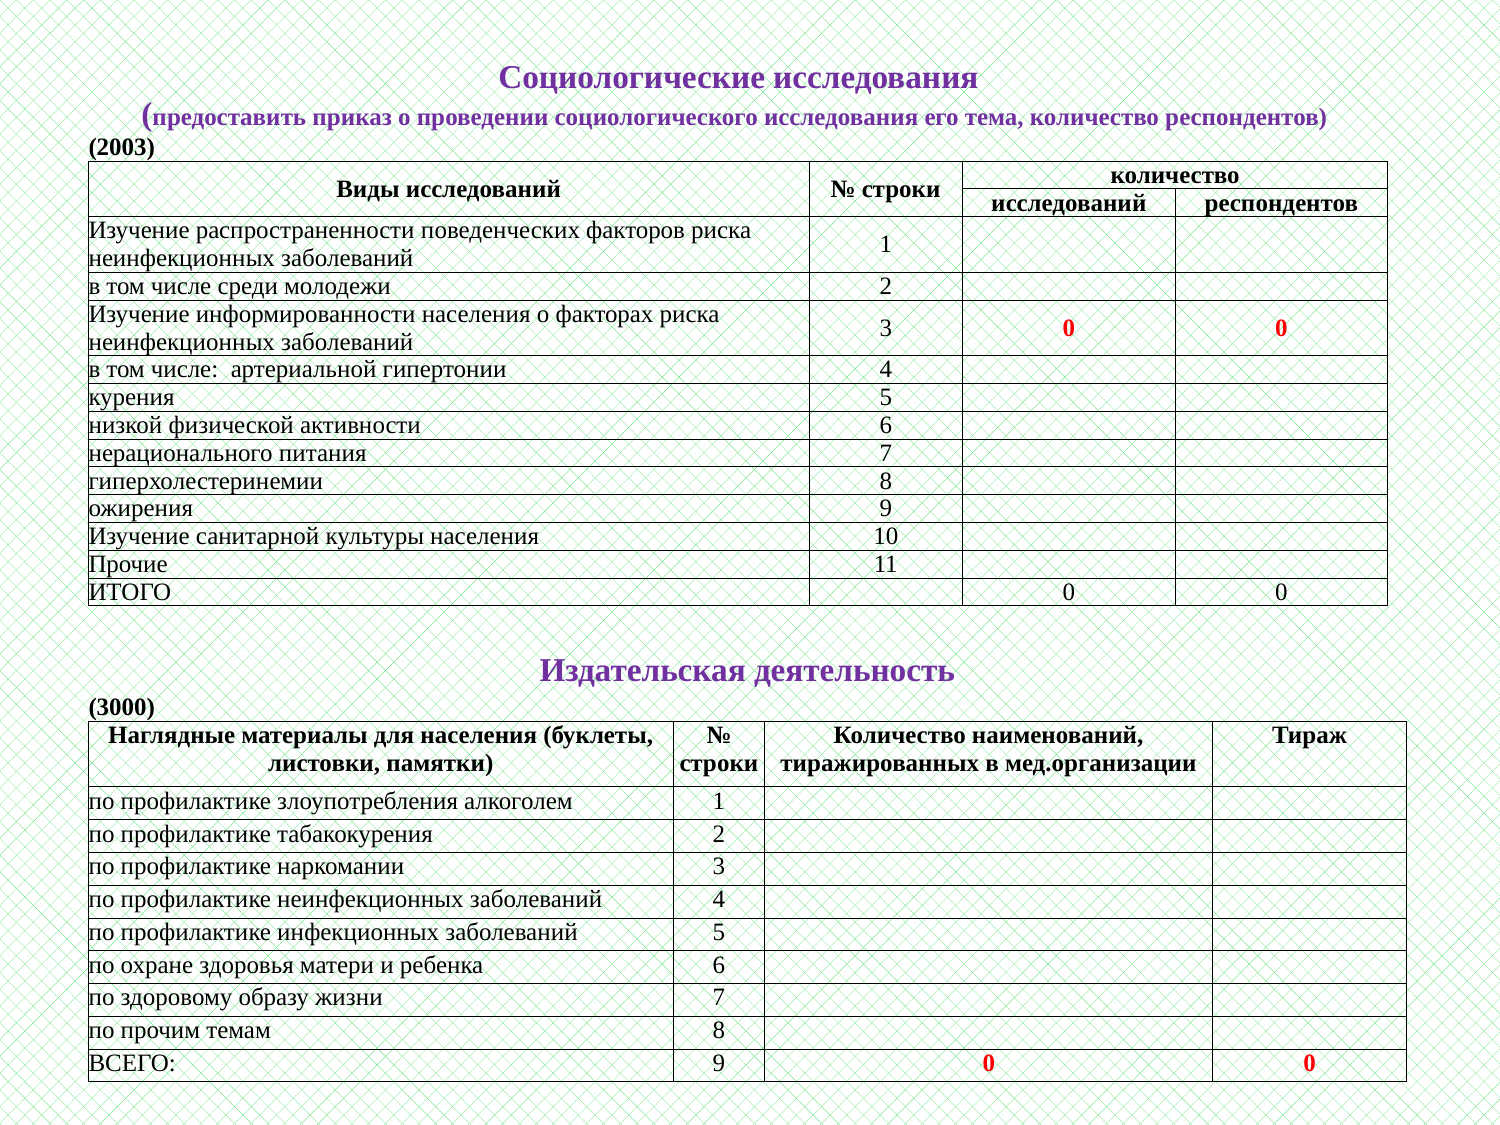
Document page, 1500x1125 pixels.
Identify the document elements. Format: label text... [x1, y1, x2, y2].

table_cell (3000) [89, 689, 673, 721]
table_cell [765, 853, 1212, 885]
table_cell ИТОГО [89, 579, 809, 605]
table_cell № строки [674, 722, 764, 786]
table_cell 8 [674, 1017, 764, 1049]
table_cell [1176, 440, 1387, 466]
table_cell [1213, 689, 1406, 721]
table_cell 3 [810, 301, 962, 355]
table_cell 0 [963, 579, 1175, 605]
table_cell количество [963, 162, 1387, 188]
table_cell [1213, 919, 1406, 950]
table_cell [1213, 886, 1406, 918]
table_cell 0 [1176, 579, 1387, 605]
table_cell исследований [963, 189, 1175, 216]
table_cell [1213, 951, 1406, 983]
table_cell в том числе среди молодежи [89, 273, 809, 300]
table_cell по здоровому образу жизни [89, 984, 673, 1016]
table_header Издательская деятельность [89, 650, 1406, 689]
table_cell [1213, 984, 1406, 1016]
table_cell 9 [674, 1050, 764, 1081]
table_cell 0 [1176, 301, 1387, 355]
table_cell Изучение распространенности поведенческих факторов риска неинфекционных заболеваний [89, 217, 809, 272]
table_cell [1120, 133, 1388, 161]
table_cell [963, 551, 1175, 578]
table_cell 1 [674, 787, 764, 819]
table_cell [963, 384, 1175, 411]
table_cell ВСЕГО: [89, 1050, 673, 1081]
table_cell 1 [810, 217, 962, 272]
table_cell № строки [810, 162, 962, 216]
table_cell [765, 951, 1212, 983]
table_cell по прочим темам [89, 1017, 673, 1049]
table_cell [765, 886, 1212, 918]
table_cell [963, 356, 1175, 383]
table_cell 0 [1213, 1050, 1406, 1081]
table_cell [1213, 1017, 1406, 1049]
table_cell 3 [674, 853, 764, 885]
table_cell низкой физической активности [89, 412, 809, 439]
table_cell [963, 467, 1175, 494]
table_cell по охране здоровья матери и ребенка [89, 951, 673, 983]
table_cell нерационального питания [89, 440, 809, 466]
table_cell 5 [810, 384, 962, 411]
table_cell (2003) [89, 133, 809, 161]
table_cell [1213, 787, 1406, 819]
table_cell в том числе: артериальной гипертонии [89, 356, 809, 383]
table_cell Изучение санитарной культуры населения [89, 523, 809, 550]
table_cell 7 [810, 440, 962, 466]
table_cell 0 [765, 1050, 1212, 1081]
table_cell Тираж [1213, 722, 1406, 786]
table_cell [963, 495, 1175, 522]
table_cell Наглядные материалы для населения (буклеты, листовки, памятки) [89, 722, 673, 786]
table_cell [963, 523, 1175, 550]
table_cell [1176, 523, 1387, 550]
table_cell по профилактике неинфекционных заболеваний [89, 886, 673, 918]
table_cell 6 [810, 412, 962, 439]
table_cell [809, 133, 963, 161]
table_cell [1176, 551, 1387, 578]
table_cell [673, 689, 765, 721]
table_cell [1176, 495, 1387, 522]
table_cell 2 [810, 273, 962, 300]
table_cell 11 [810, 551, 962, 578]
table_cell [765, 820, 1212, 852]
table_cell [1176, 467, 1387, 494]
table_cell [963, 440, 1175, 466]
table_cell [1176, 412, 1387, 439]
table_cell [765, 919, 1212, 950]
table_cell [1176, 384, 1387, 411]
table_header Социологические исследования (предоставить приказ о проведении социологического исследования его тема, количество респондентов) [89, 55, 1388, 133]
table_cell 2 [674, 820, 764, 852]
table_cell [963, 133, 1120, 161]
table_cell [963, 412, 1175, 439]
table_cell 8 [810, 467, 962, 494]
table_cell [810, 579, 962, 605]
table_cell [1176, 356, 1387, 383]
table_cell 5 [674, 919, 764, 950]
table_cell [765, 1017, 1212, 1049]
table_cell по профилактике инфекционных заболеваний [89, 919, 673, 950]
table_cell 6 [674, 951, 764, 983]
table_cell [1176, 273, 1387, 300]
table_cell по профилактике наркомании [89, 853, 673, 885]
table_cell курения [89, 384, 809, 411]
table_cell гиперхолестеринемии [89, 467, 809, 494]
table_cell 9 [810, 495, 962, 522]
table_cell 0 [963, 301, 1175, 355]
table_cell Виды исследований [89, 162, 809, 216]
table_cell Прочие [89, 551, 809, 578]
table_cell 4 [674, 886, 764, 918]
table_cell Изучение информированности населения о факторах риска неинфекционных заболеваний [89, 301, 809, 355]
table_cell [1213, 853, 1406, 885]
table_cell 7 [674, 984, 764, 1016]
table_cell ожирения [89, 495, 809, 522]
table_cell 10 [810, 523, 962, 550]
table_cell Количество наименований, тиражированных в мед.организации [765, 722, 1212, 786]
table_cell по профилактике злоупотребления алкоголем [89, 787, 673, 819]
table_cell [963, 217, 1175, 272]
table_cell [963, 273, 1175, 300]
table_cell [1213, 820, 1406, 852]
table_cell 4 [810, 356, 962, 383]
table_cell по профилактике табакокурения [89, 820, 673, 852]
table_cell [765, 984, 1212, 1016]
table_cell [1176, 217, 1387, 272]
table_cell [765, 787, 1212, 819]
table_cell респондентов [1176, 189, 1387, 216]
table_cell [765, 689, 1213, 721]
